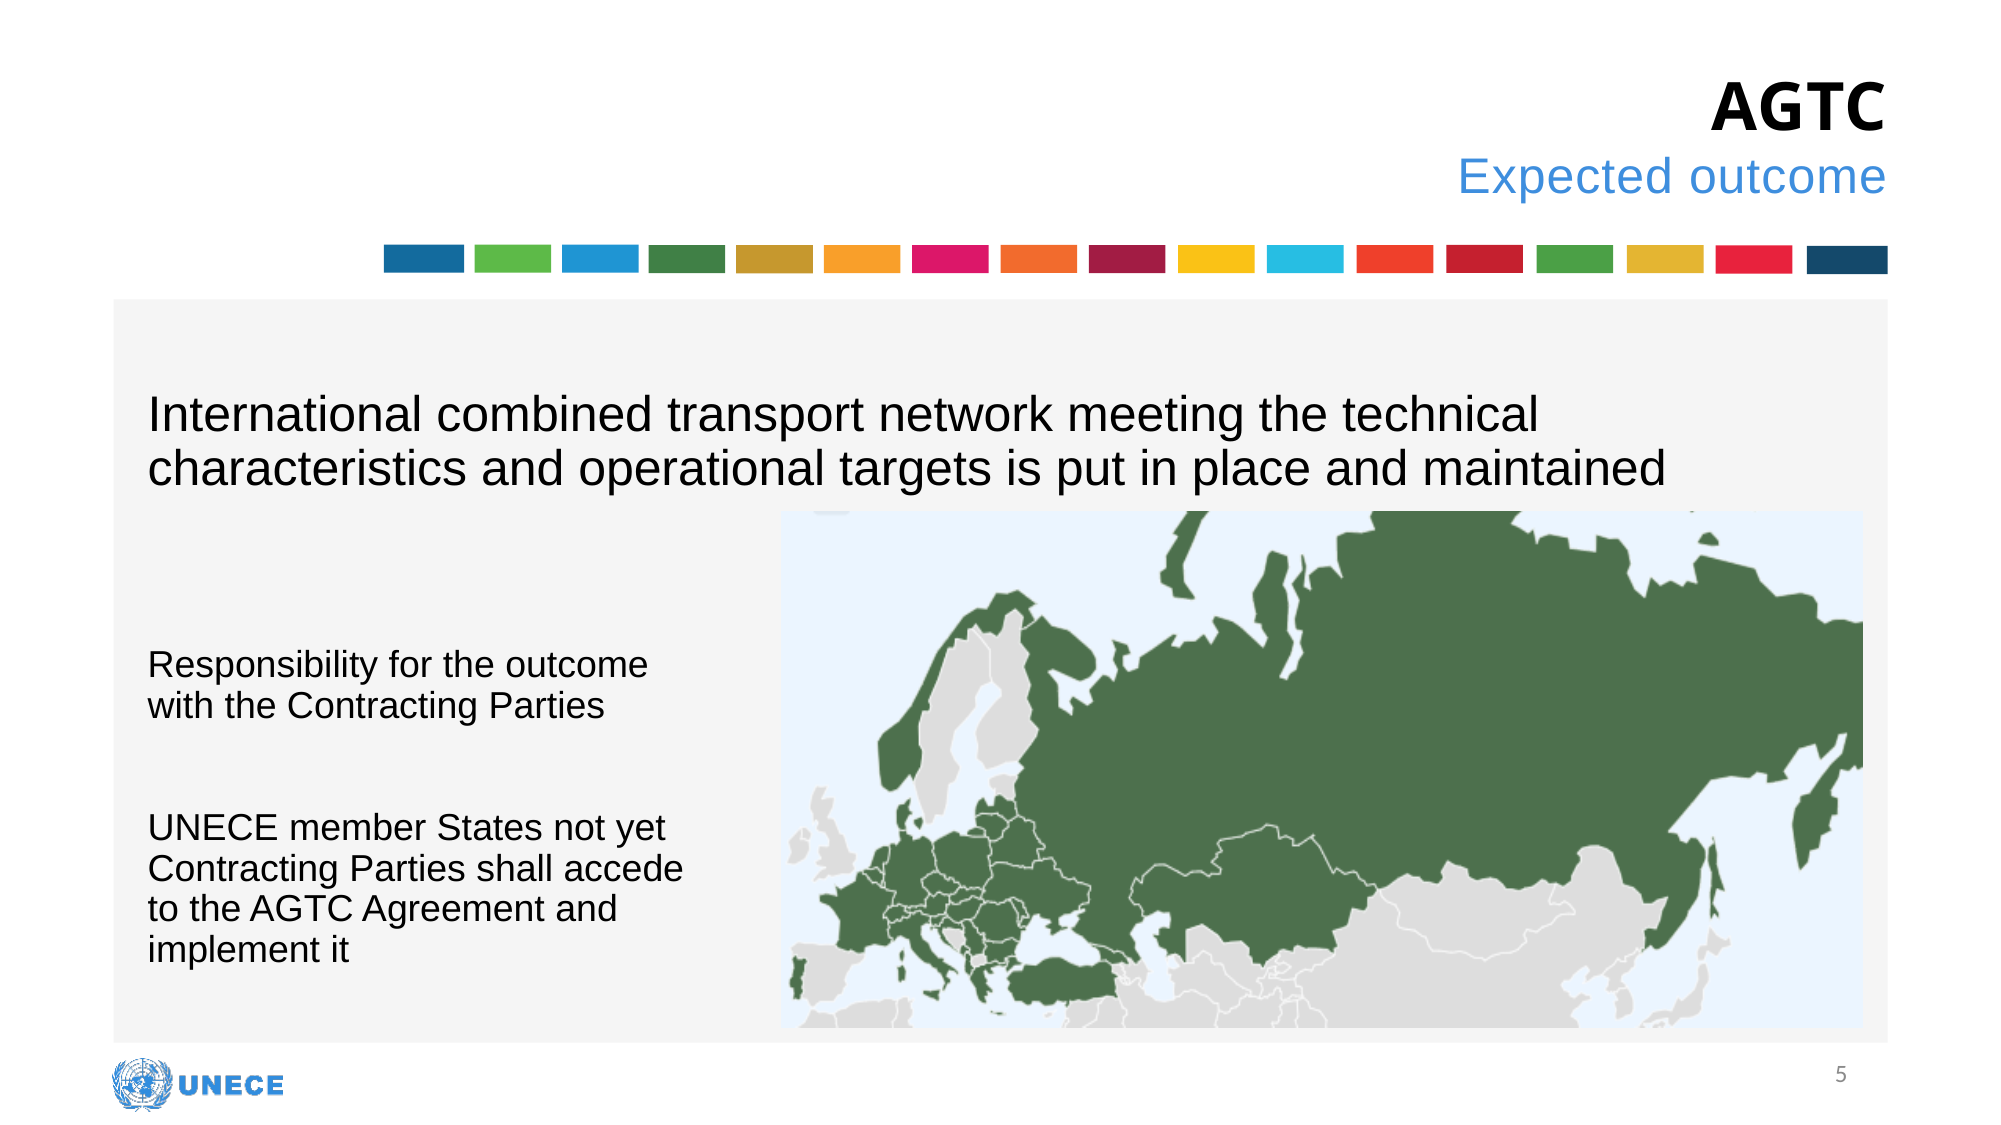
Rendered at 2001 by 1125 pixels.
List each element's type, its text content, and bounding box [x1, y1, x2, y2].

list International combined transport network meeting the technical characteristics and operational targets is put in place and maintained Responsibility for the outcome with the Contracting Parties UNECE member States not yet Contracting Parties shall accede to the AGTC Agreement and implement it [113, 299, 1888, 1043]
text_box AGTC Expected outcome [457, 52, 1903, 216]
picture [781, 511, 1863, 1028]
picture [108, 1057, 286, 1113]
slide_number 5 [1412, 1042, 1863, 1103]
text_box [383, 231, 1888, 286]
